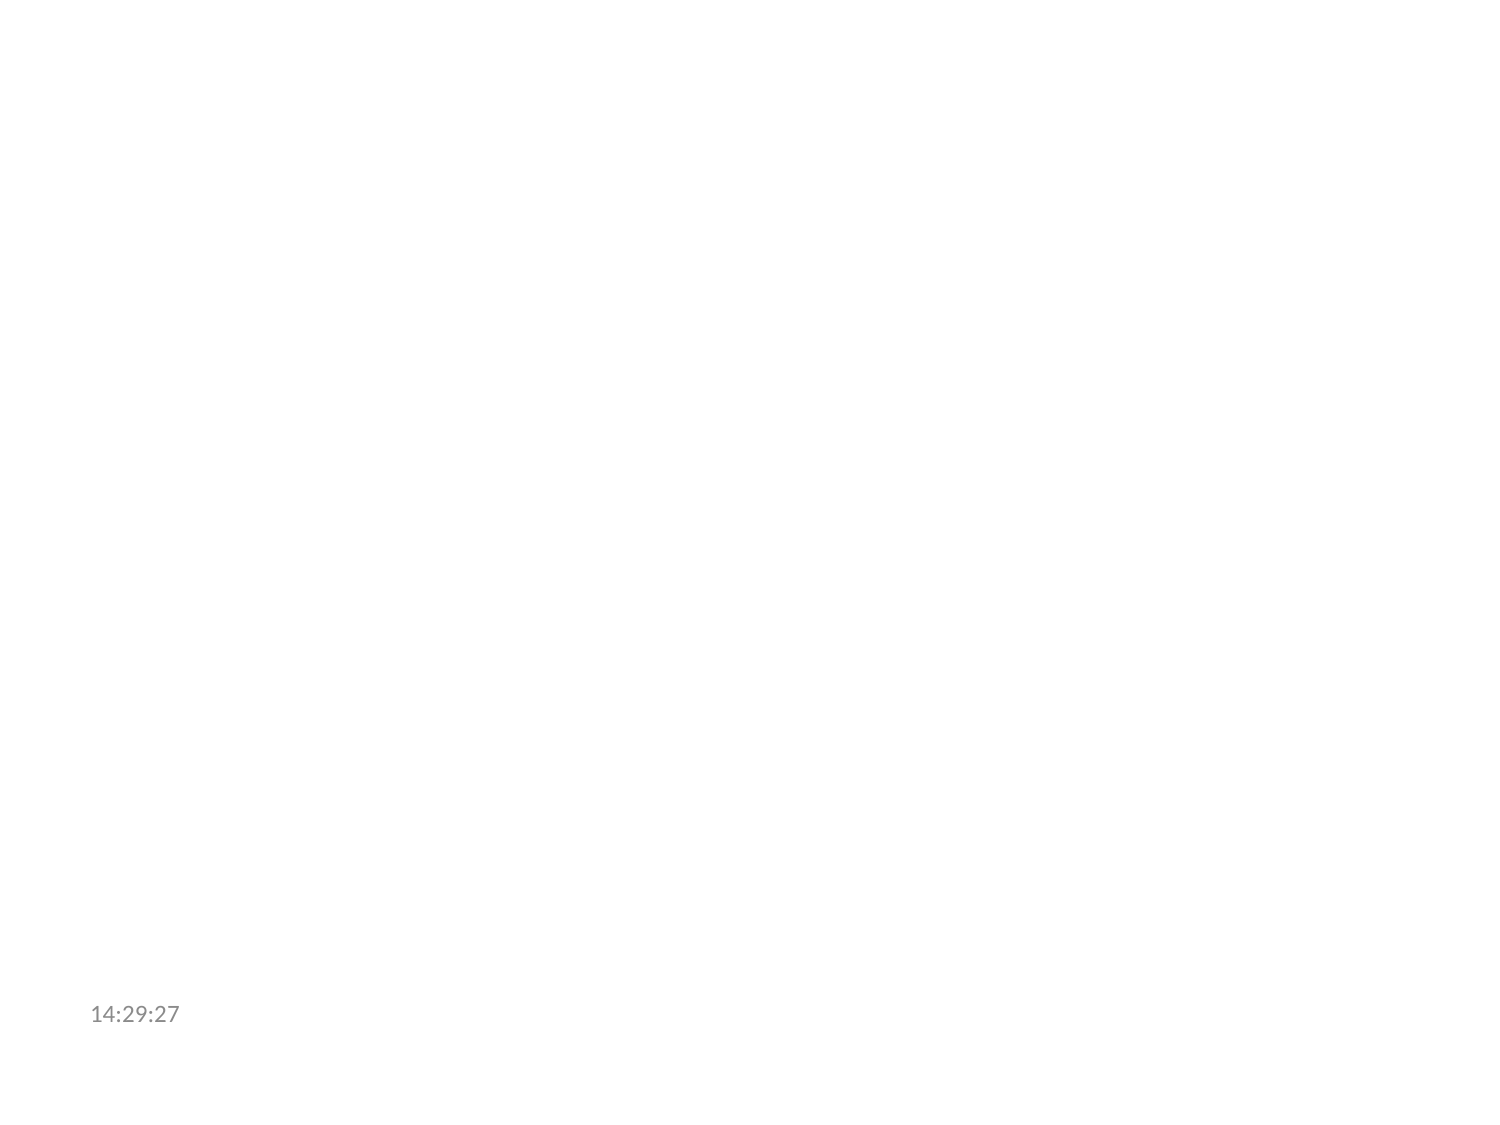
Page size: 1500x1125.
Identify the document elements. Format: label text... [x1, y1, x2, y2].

text_box 15:35:09 [75, 982, 425, 1043]
